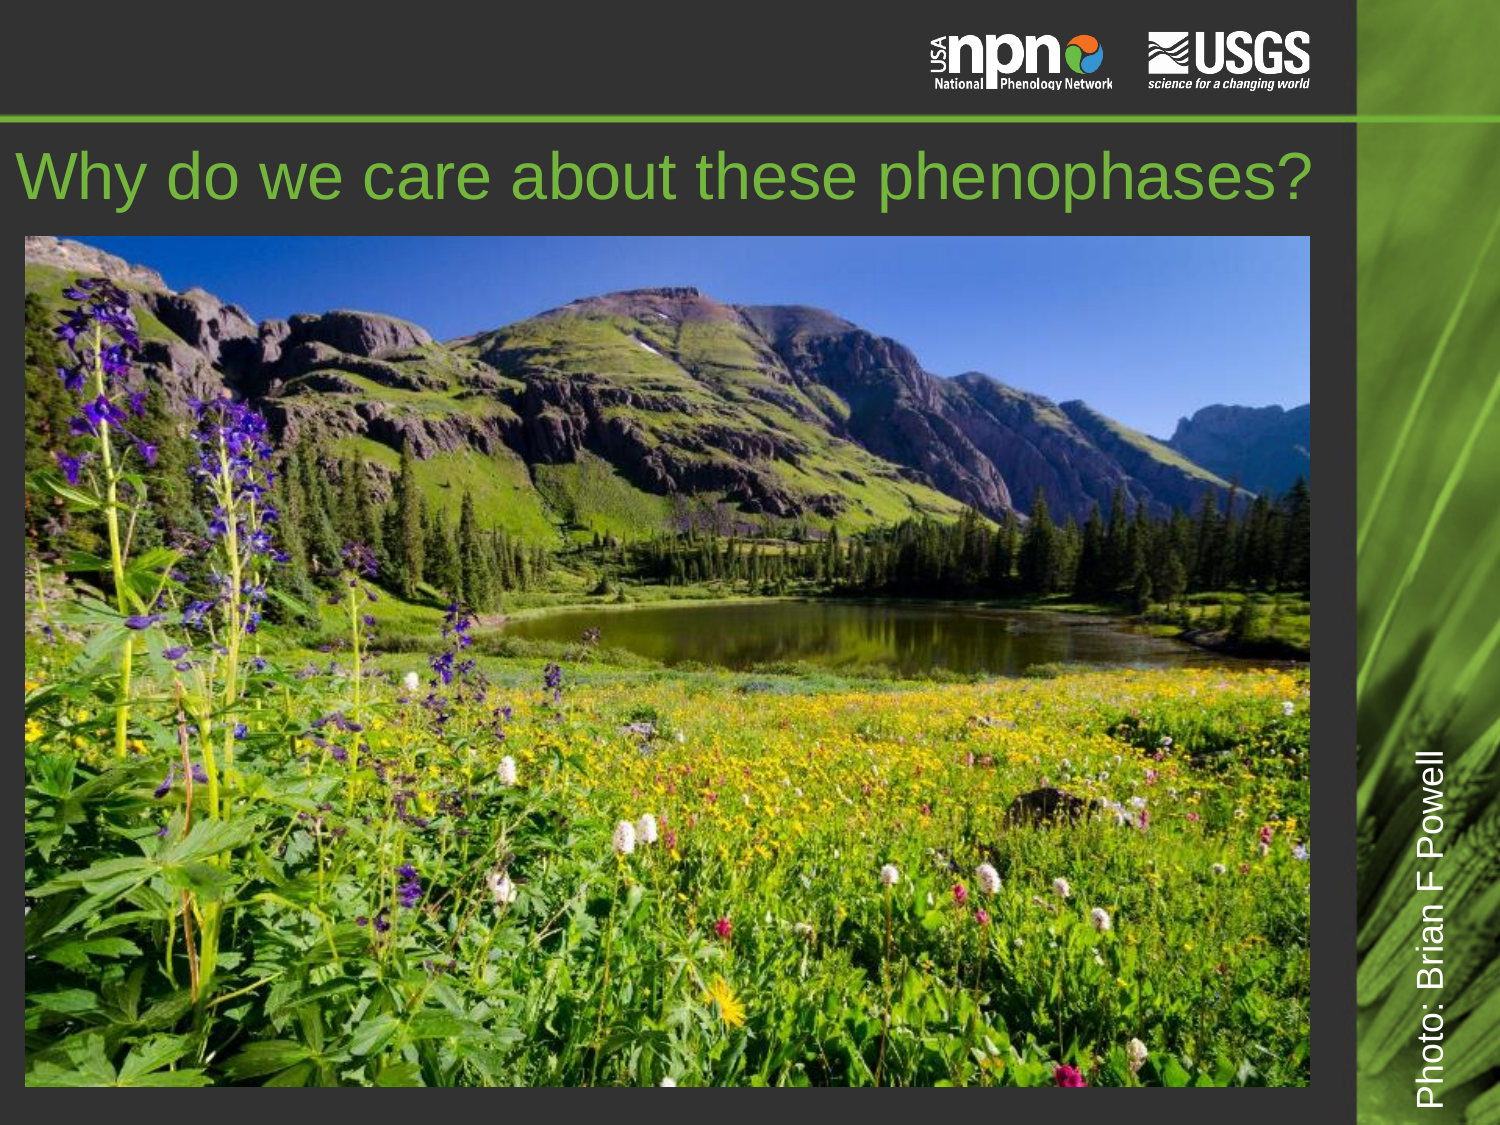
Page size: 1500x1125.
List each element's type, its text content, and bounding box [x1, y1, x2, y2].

text_box Photo: Brian F Powell [1398, 414, 1458, 1125]
picture [0, 0, 1500, 1125]
title Why do we care about these phenophases? [0, 79, 1350, 267]
